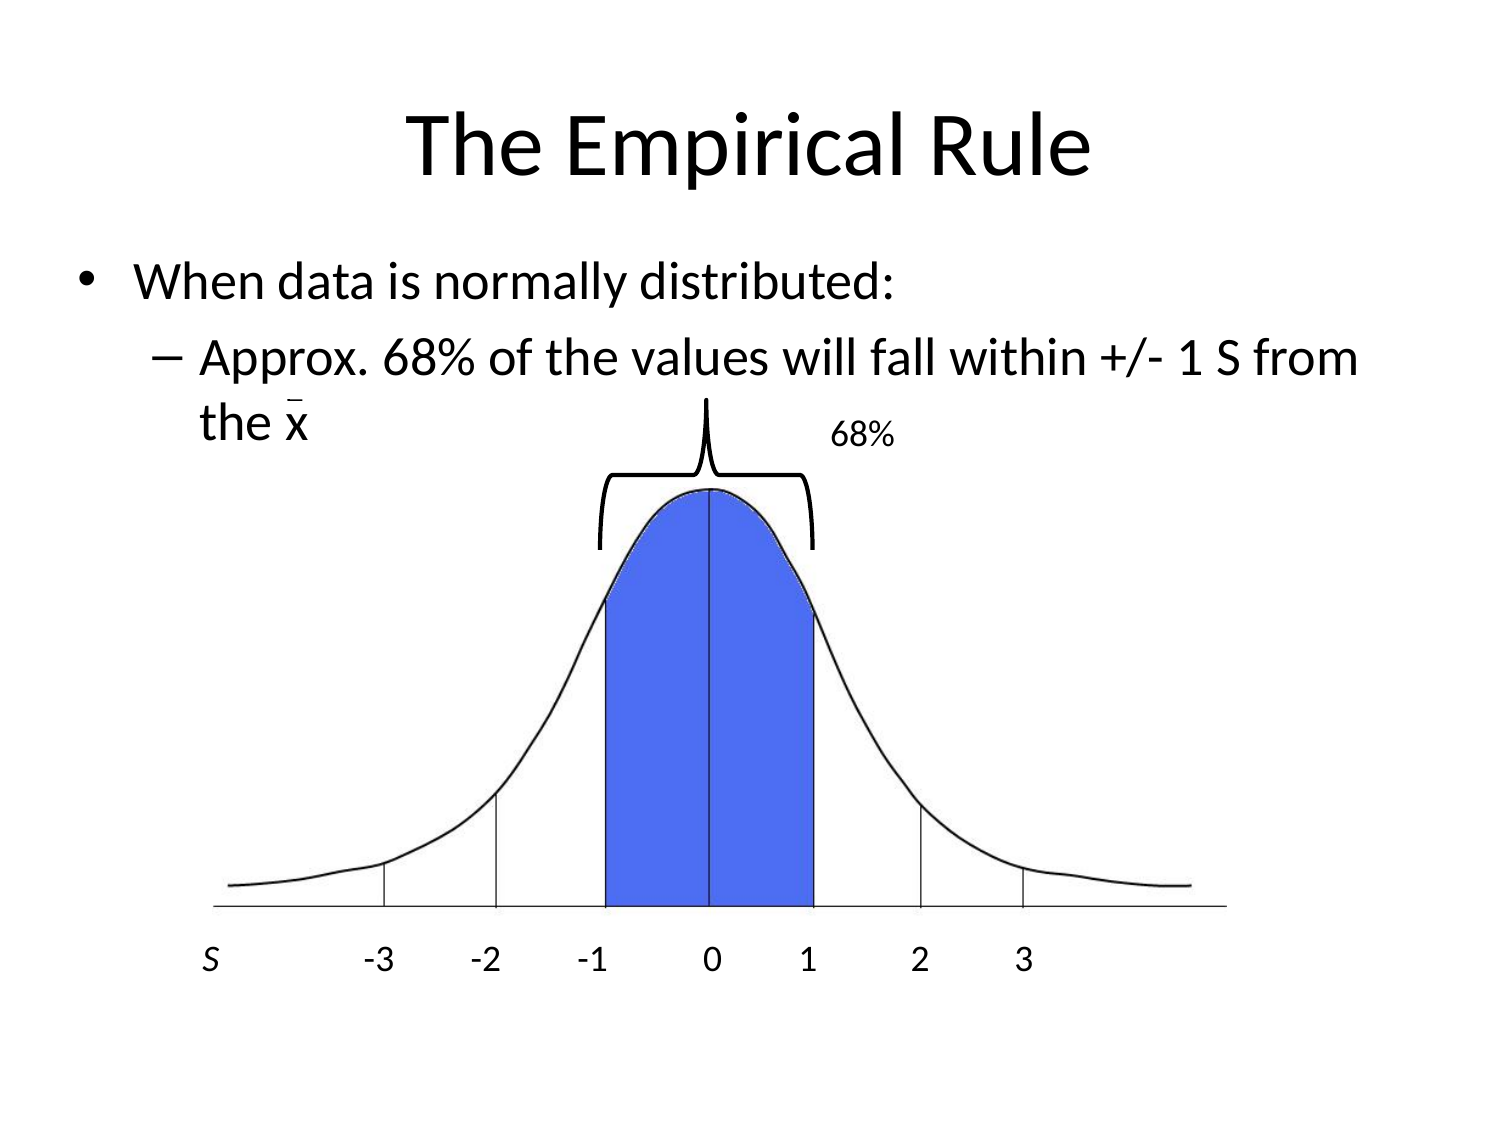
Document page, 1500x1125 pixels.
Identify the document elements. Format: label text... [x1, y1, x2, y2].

text_box [605, 399, 808, 485]
text_box S -3 -2 -1 0 1 2 3 [187, 926, 1363, 987]
picture [212, 487, 1227, 975]
title The Empirical Rule [75, 45, 1425, 233]
text_box 68% [762, 401, 963, 462]
list When data is normally distributed: Approx. 68% of the values will fall within +/- 1 S from the x [62, 237, 1413, 488]
